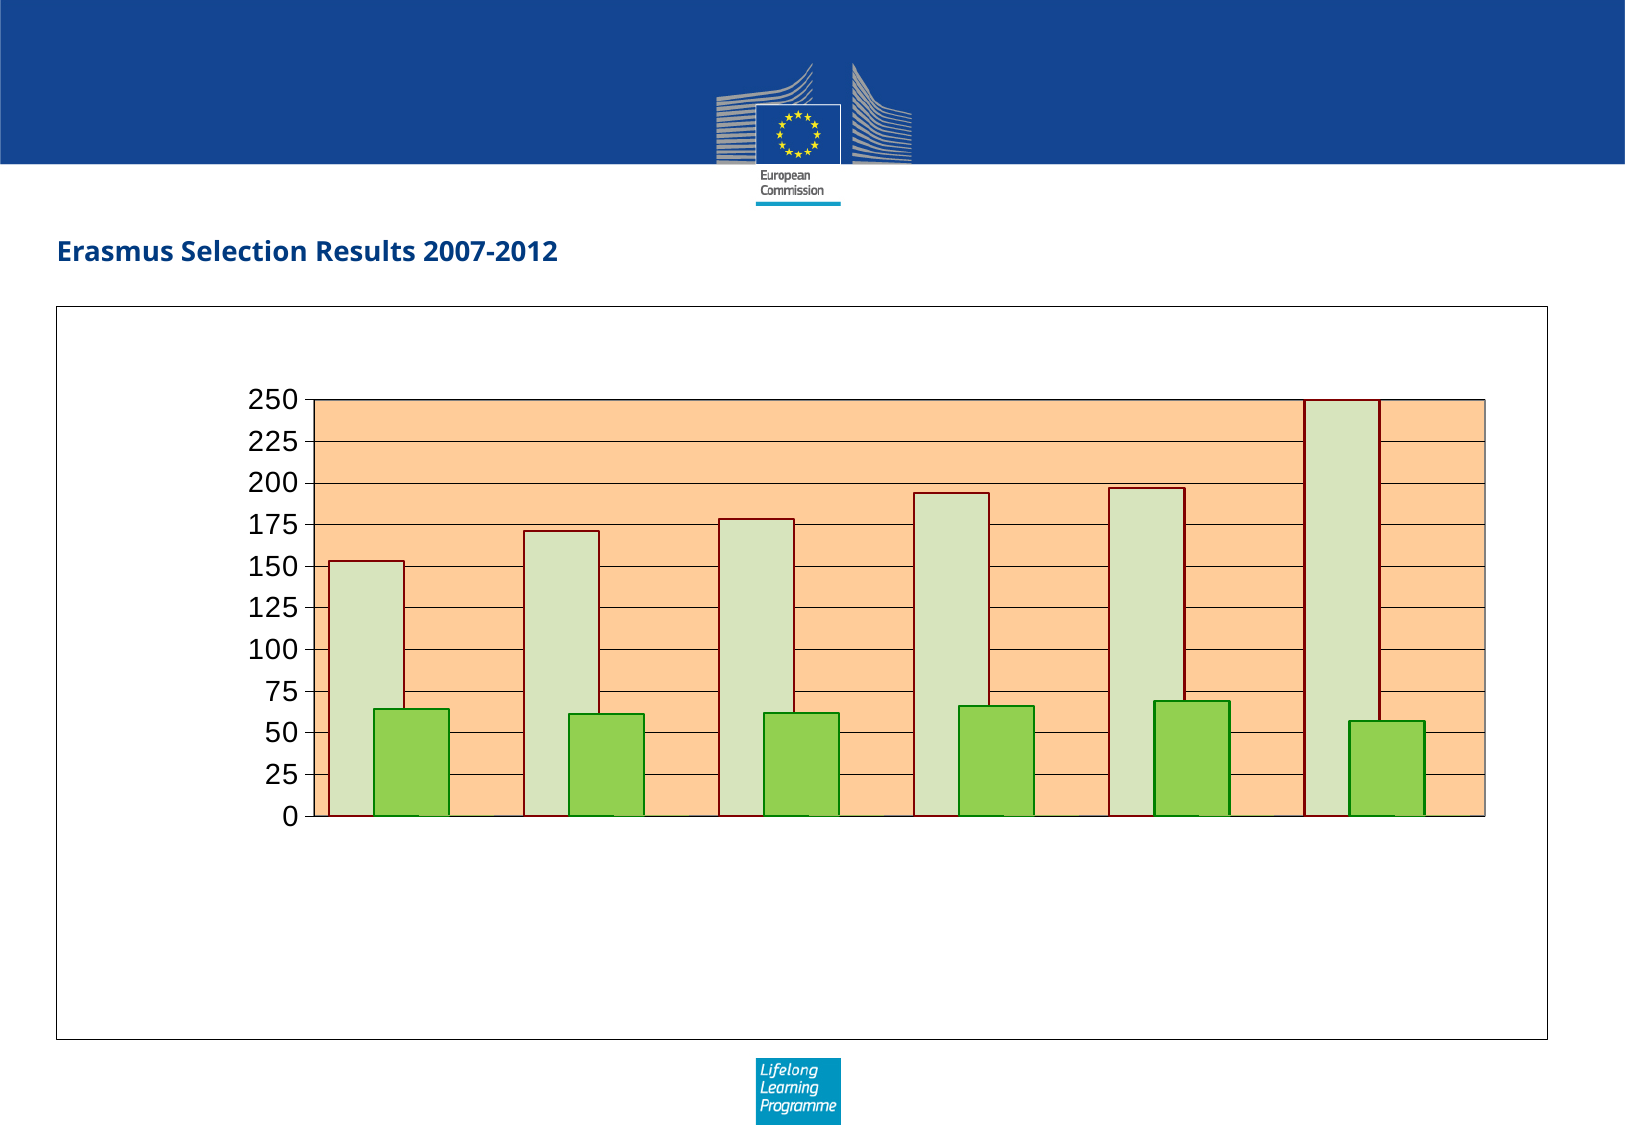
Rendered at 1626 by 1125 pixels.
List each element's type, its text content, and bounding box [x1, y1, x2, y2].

picture [785, 1102, 792, 1109]
picture [780, 1104, 788, 1113]
title Erasmus Selection Results 2007-2012 [41, 195, 1490, 305]
picture [0, 0, 1625, 1125]
chart [56, 305, 1549, 1040]
picture [826, 1102, 834, 1111]
picture [775, 1086, 782, 1093]
picture [810, 1070, 816, 1078]
